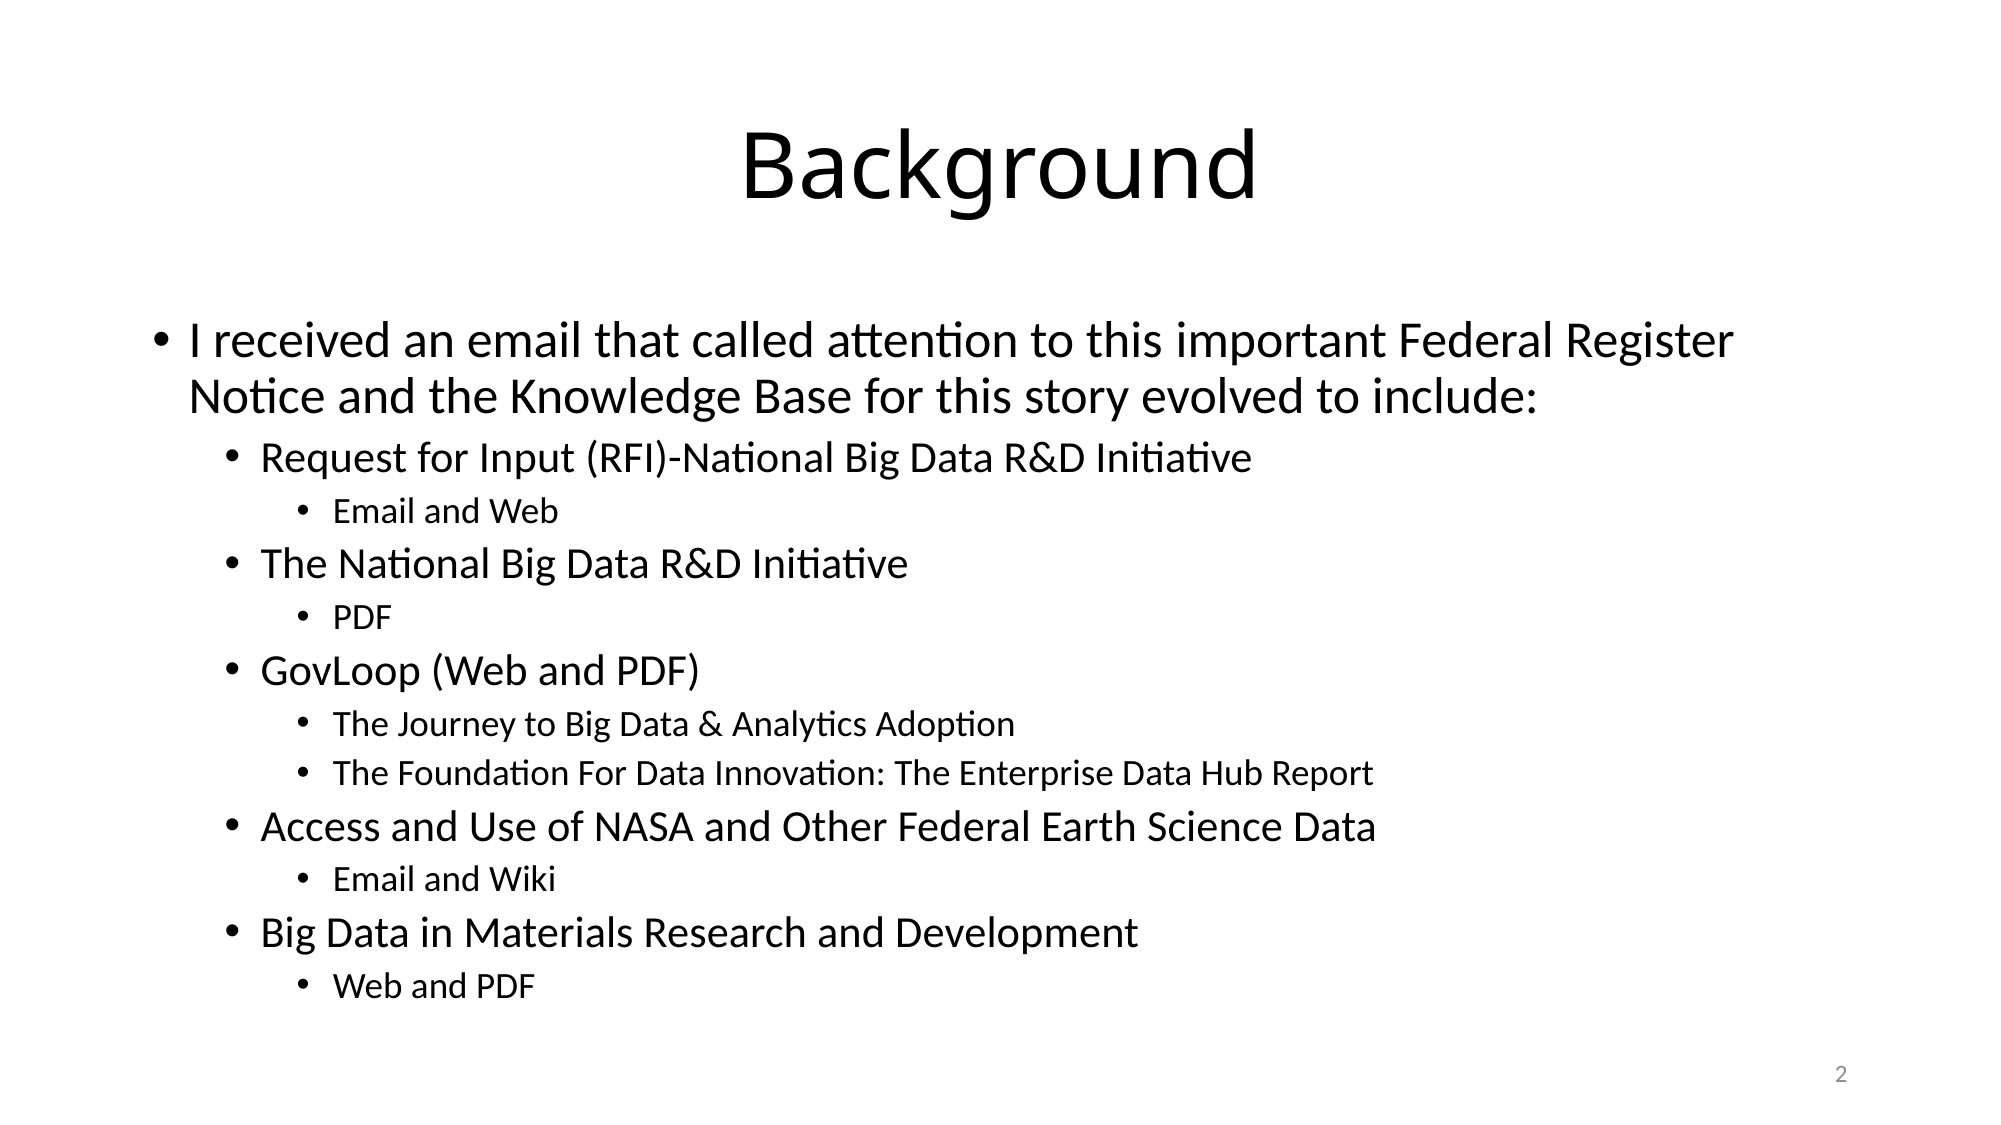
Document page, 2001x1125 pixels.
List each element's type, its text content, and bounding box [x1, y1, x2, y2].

slide_number 2 [1412, 1042, 1863, 1103]
list I received an email that called attention to this important Federal Register Notice and the Knowledge Base for this story evolved to include: Request for Input (RFI)-National Big Data R&D Initiative Email and Web The National Big Data R&D Initiative PDF GovLoop (Web and PDF) The Journey to Big Data & Analytics Adoption The Foundation For Data Innovation: The Enterprise Data Hub Report Access and Use of NASA and Other Federal Earth Science Data Email and Wiki Big Data in Materials Research and Development Web and PDF [137, 305, 1863, 1020]
title Background [137, 59, 1863, 278]
